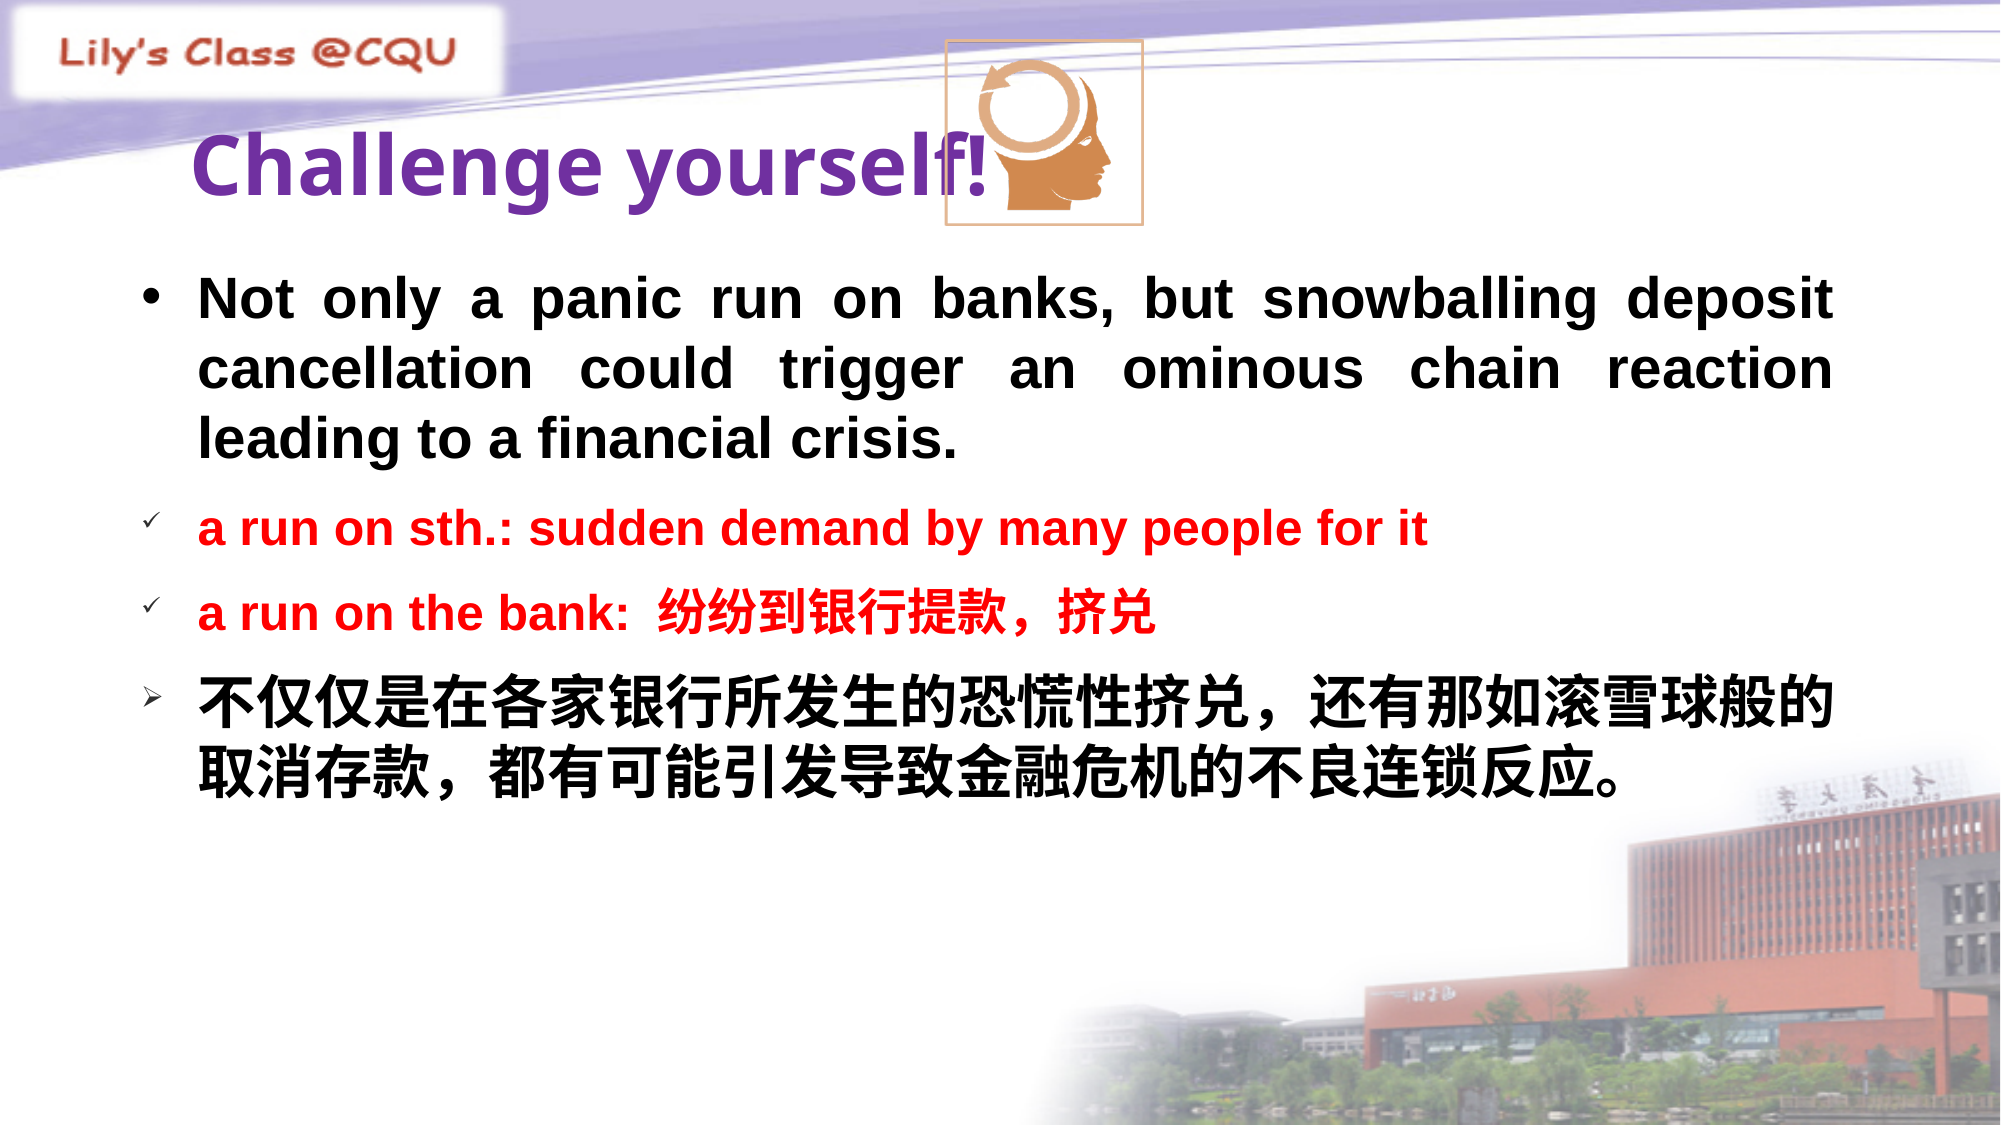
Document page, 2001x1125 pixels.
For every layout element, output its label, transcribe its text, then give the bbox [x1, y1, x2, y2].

title Challenge yourself! [1149, 49, 1825, 221]
title Challenge yourself! [174, 49, 944, 221]
picture [0, 0, 2001, 1125]
list Not only a panic run on banks, but snowballing deposit cancellation could trigger an ominous chain reaction leading to a financial crisis. a run on sth.: sudden demand by many people for it a run on the bank: 纷纷到银行提款，挤兑 不仅仅是在各家银行所发生的恐慌性挤兑，还有那如滚雪球般的取消存款，都有可能引发导致金融危机的不良连锁反应。 [125, 252, 1851, 1014]
